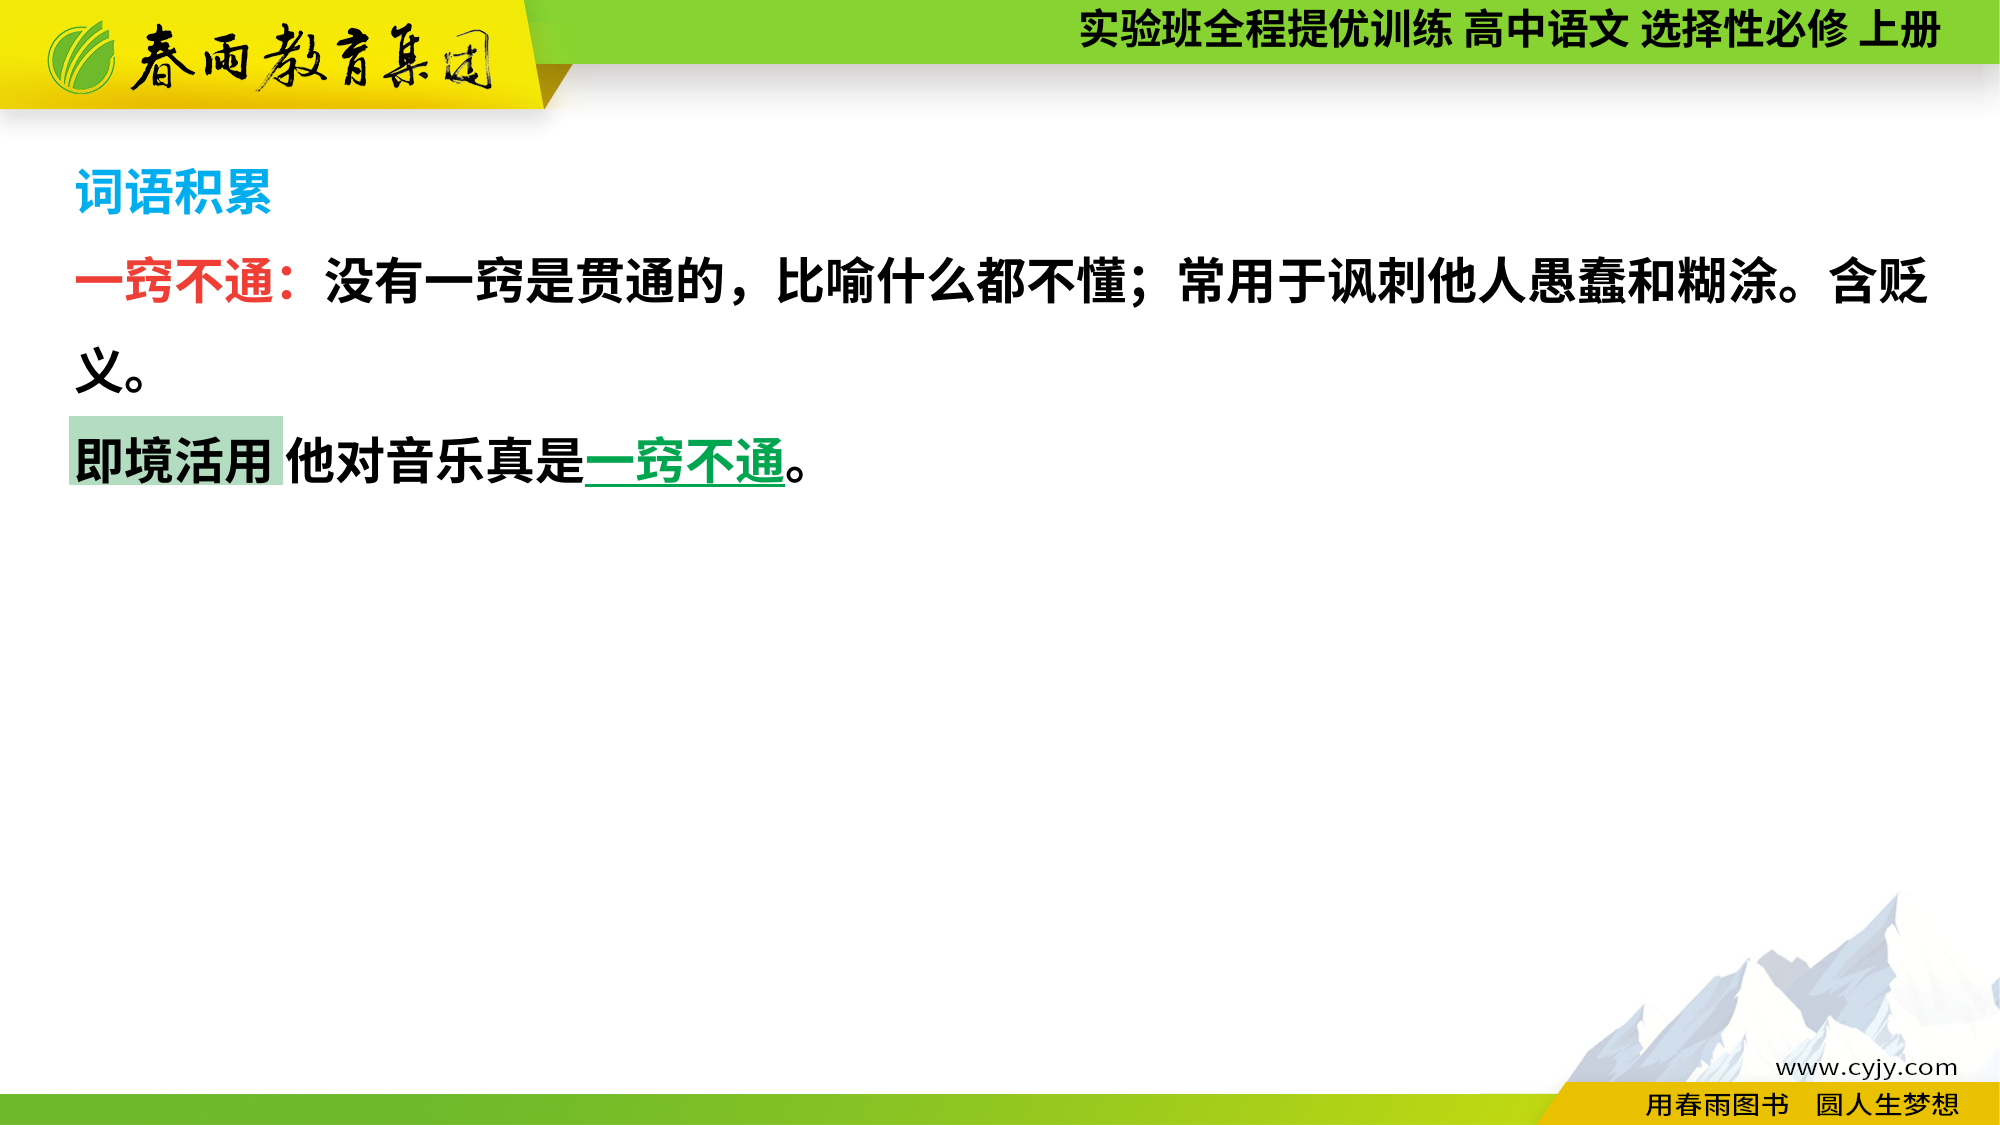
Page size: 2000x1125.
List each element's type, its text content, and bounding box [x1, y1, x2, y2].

list 词语积累 一窍不通：没有一窍是贯通的，比喻什么都不懂；常用于讽刺他人愚蠢和糊涂。含贬义。 即境活用 他对音乐真是一窍不通。 [59, 122, 1944, 490]
picture [0, 0, 2000, 1125]
